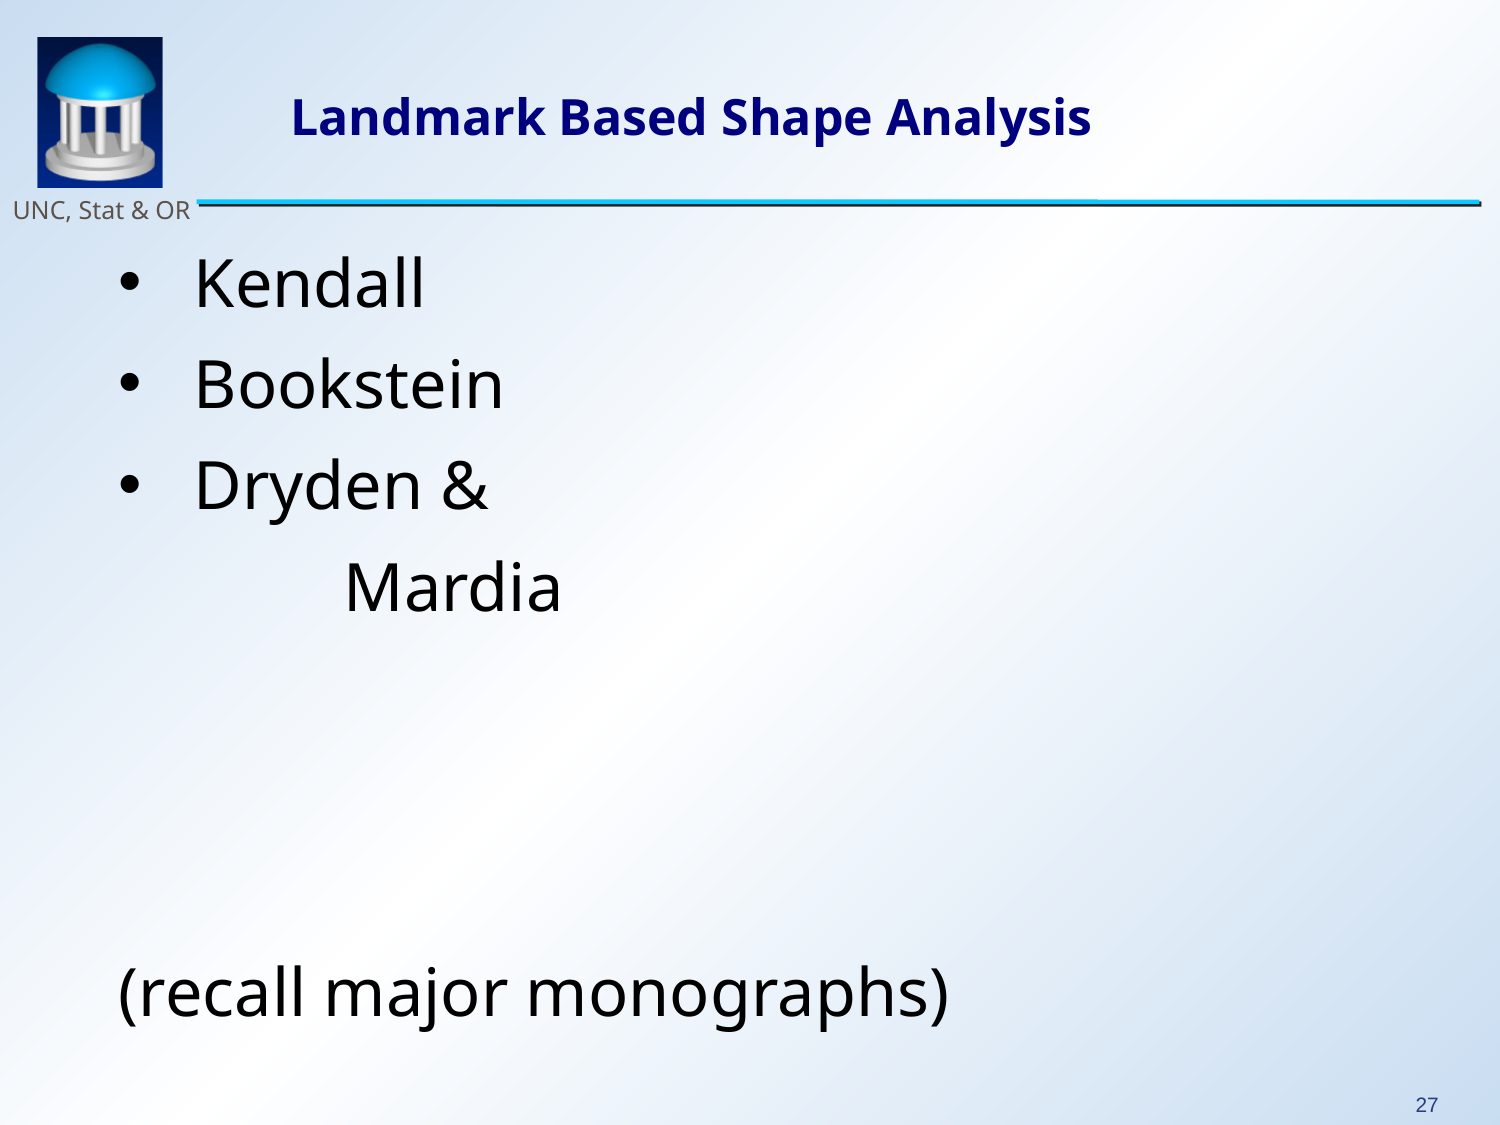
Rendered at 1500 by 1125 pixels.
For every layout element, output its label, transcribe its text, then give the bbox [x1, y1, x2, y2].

list Kendall Bookstein Dryden & Mardia (recall major monographs) [103, 224, 1432, 1076]
title Landmark Based Shape Analysis [274, 74, 1448, 156]
